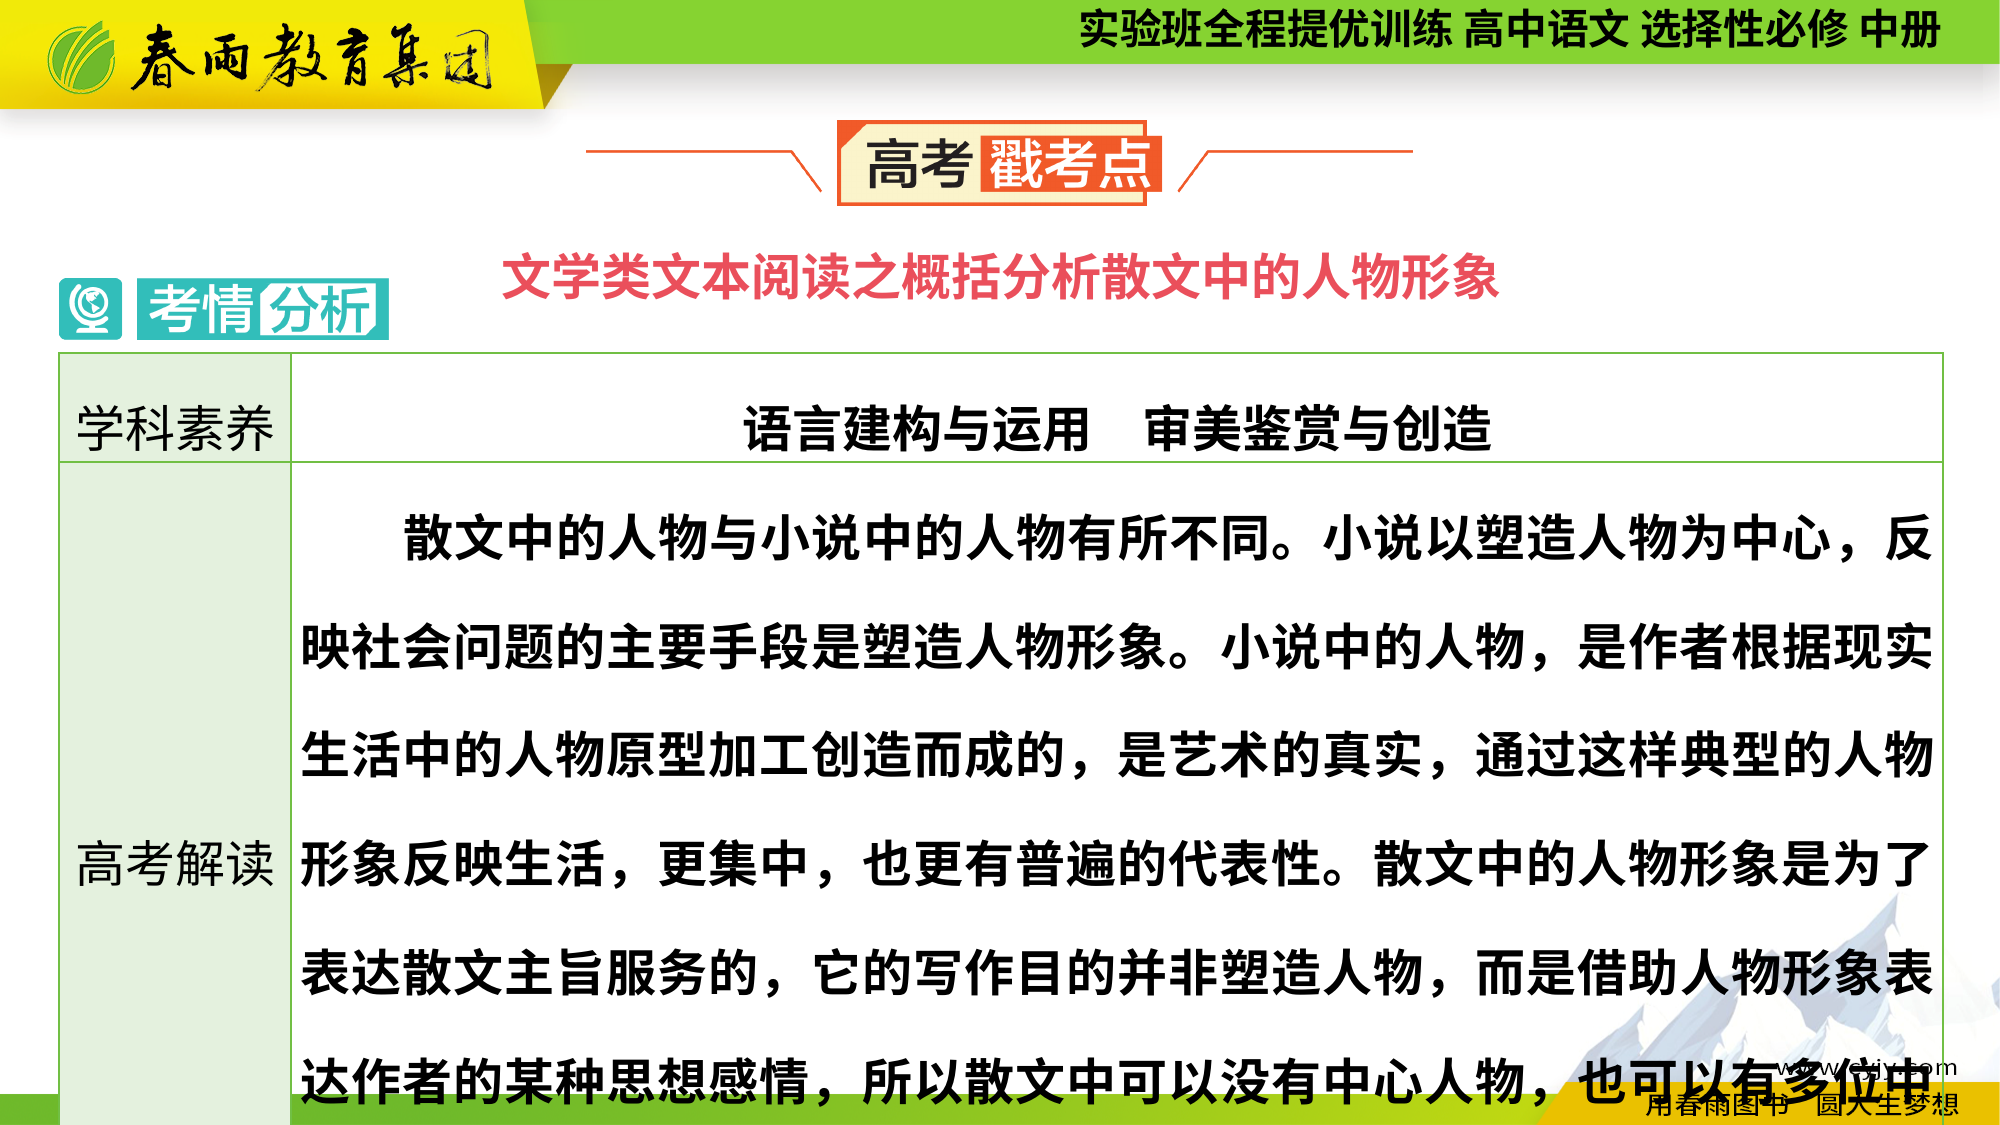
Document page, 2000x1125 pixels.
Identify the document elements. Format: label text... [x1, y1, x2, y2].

table_header 学科素养 [60, 354, 290, 461]
table_header 语言建构与运用 审美鉴赏与创造 [292, 354, 1942, 461]
picture [0, 0, 2000, 1125]
table_cell 散文中的人物与小说中的人物有所不同。小说以塑造人物为中心，反映社会问题的主要手段是塑造人物形象。小说中的人物，是作者根据现实生活中的人物原型加工创造而成的，是艺术的真实，通过这样典型的人物形象反映生活，更集中，也更有普遍的代表性。散文中的人物形象是为了表达散文主旨服务的，它的写作目的并非塑造人物，而是借助人物形象表达作者的某种思想感情，所以散文中可以没有中心人物，也可以有多位中心人物，而人物本身往往是真实的。 [292, 463, 1942, 1125]
table_cell 高考解读 [60, 463, 290, 1125]
list 文学类文本阅读之概括分析散文中的人物形象 [59, 208, 1944, 303]
